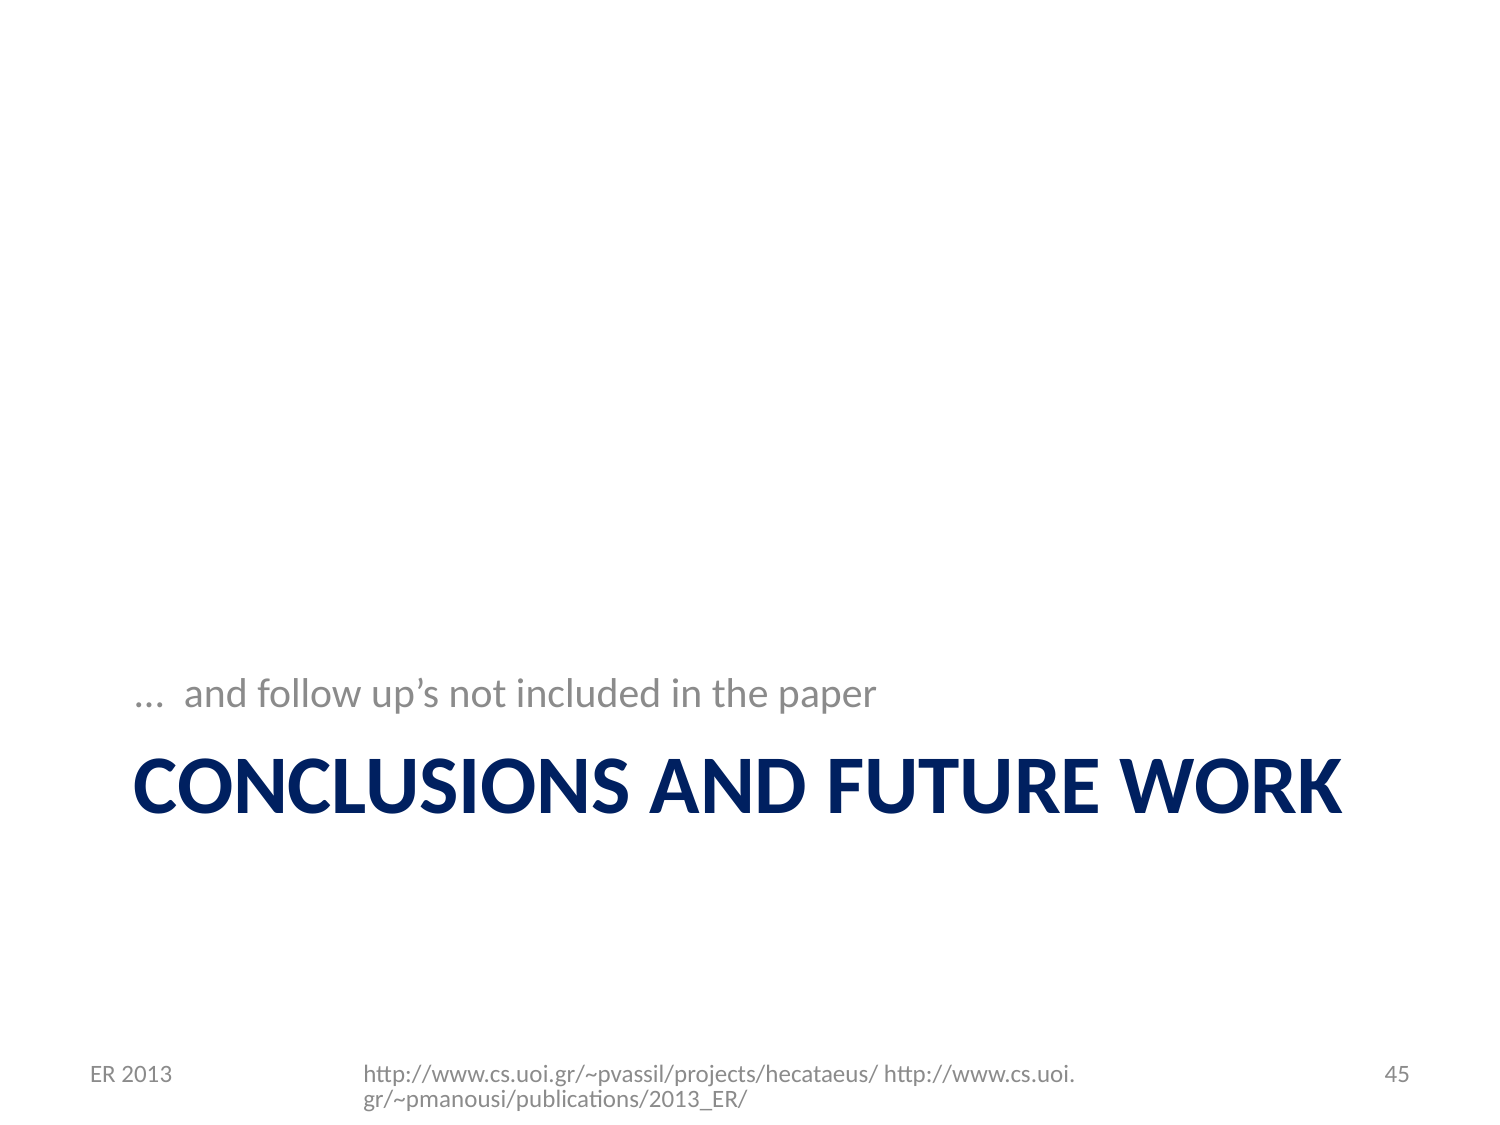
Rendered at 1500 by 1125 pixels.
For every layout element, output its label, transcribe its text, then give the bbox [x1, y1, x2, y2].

slide_number ER 2013 [75, 1042, 425, 1103]
list ... and follow up’s not included in the paper [118, 476, 1394, 723]
slide_number 45 [1093, 1042, 1425, 1103]
title Conclusions and future work [118, 723, 1394, 947]
footer http://www.cs.uoi.gr/~pvassil/projects/hecataeus/ http://www.cs.uoi.gr/~pmanousi/publications/2013_ER/ [425, 1042, 1093, 1103]
